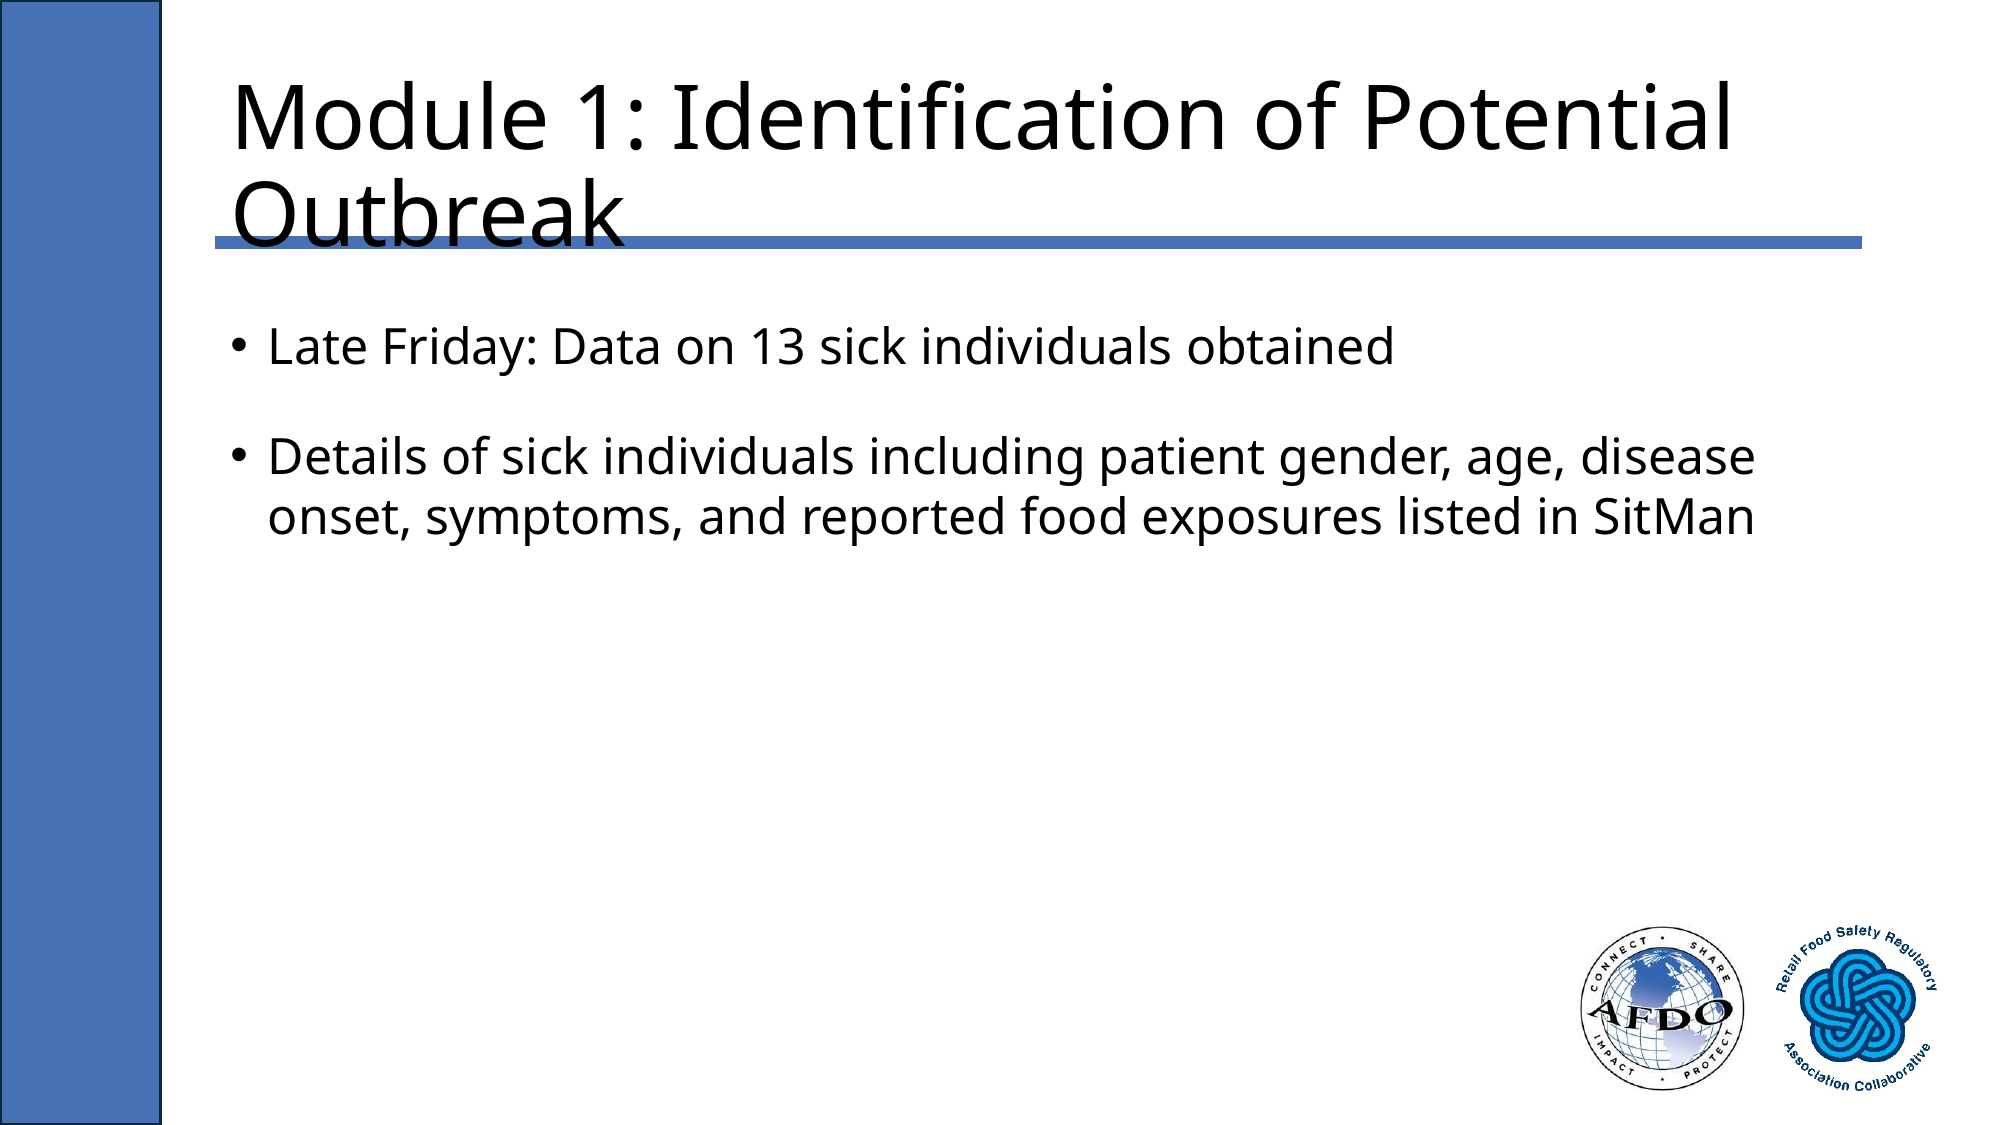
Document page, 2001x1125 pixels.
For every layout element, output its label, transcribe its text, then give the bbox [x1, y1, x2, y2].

list Late Friday: Data on 13 sick individuals obtained Details of sick individuals including patient gender, age, disease onset, symptoms, and reported food exposures listed in SitMan [215, 306, 1863, 555]
title Module 1: Identification of Potential Outbreak [215, 111, 1925, 226]
picture [1579, 925, 1745, 1091]
picture [1776, 925, 1937, 1091]
